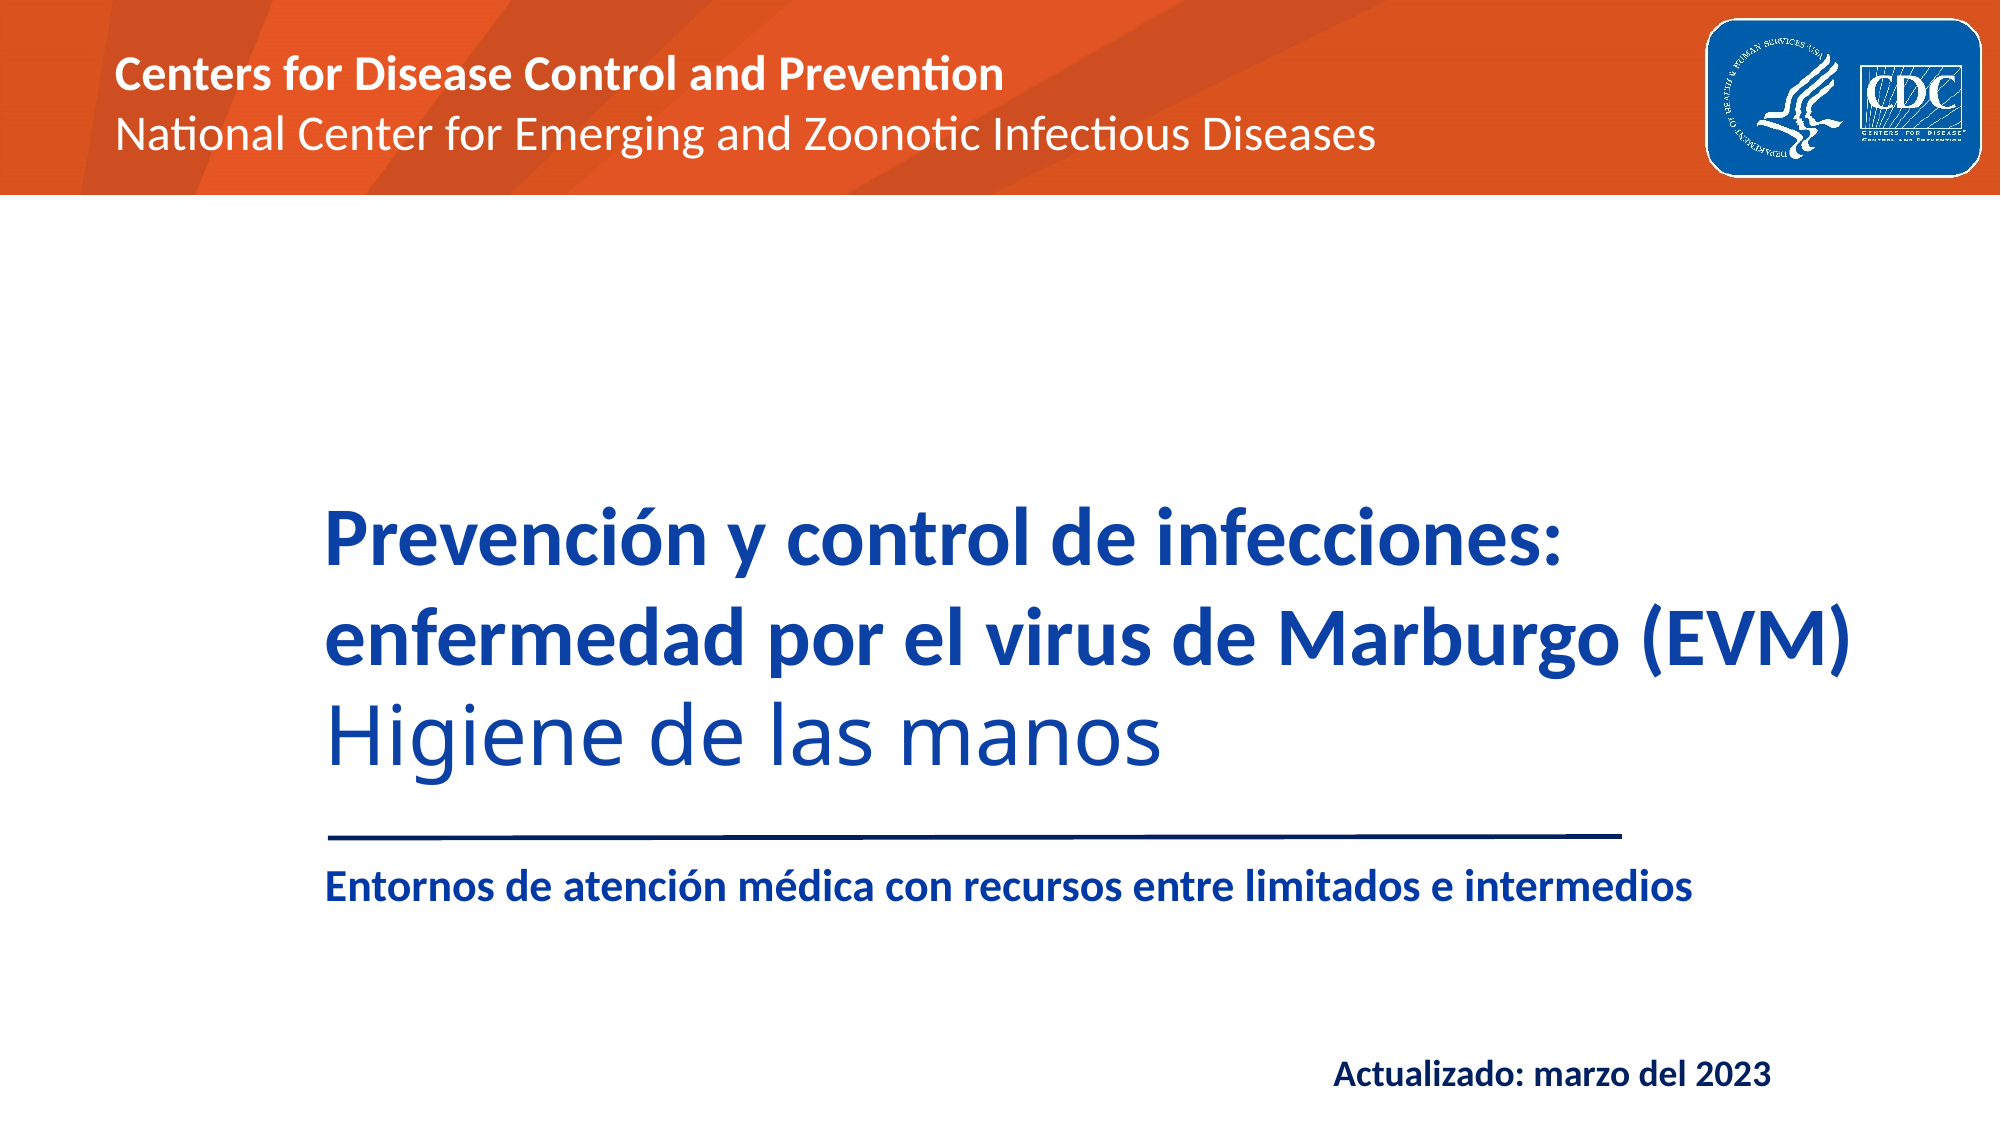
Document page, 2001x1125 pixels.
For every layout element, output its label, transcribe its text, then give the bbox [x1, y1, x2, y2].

text_box Entornos de atención médica con recursos entre limitados e intermedios [309, 848, 1722, 919]
picture [0, 0, 2000, 195]
title Prevención y control de infecciones: enfermedad por el virus de Marburgo (EVM) Higiene de las manos [309, 417, 1890, 790]
text_box Actualizado: marzo del 2023 [1318, 1041, 1814, 1102]
